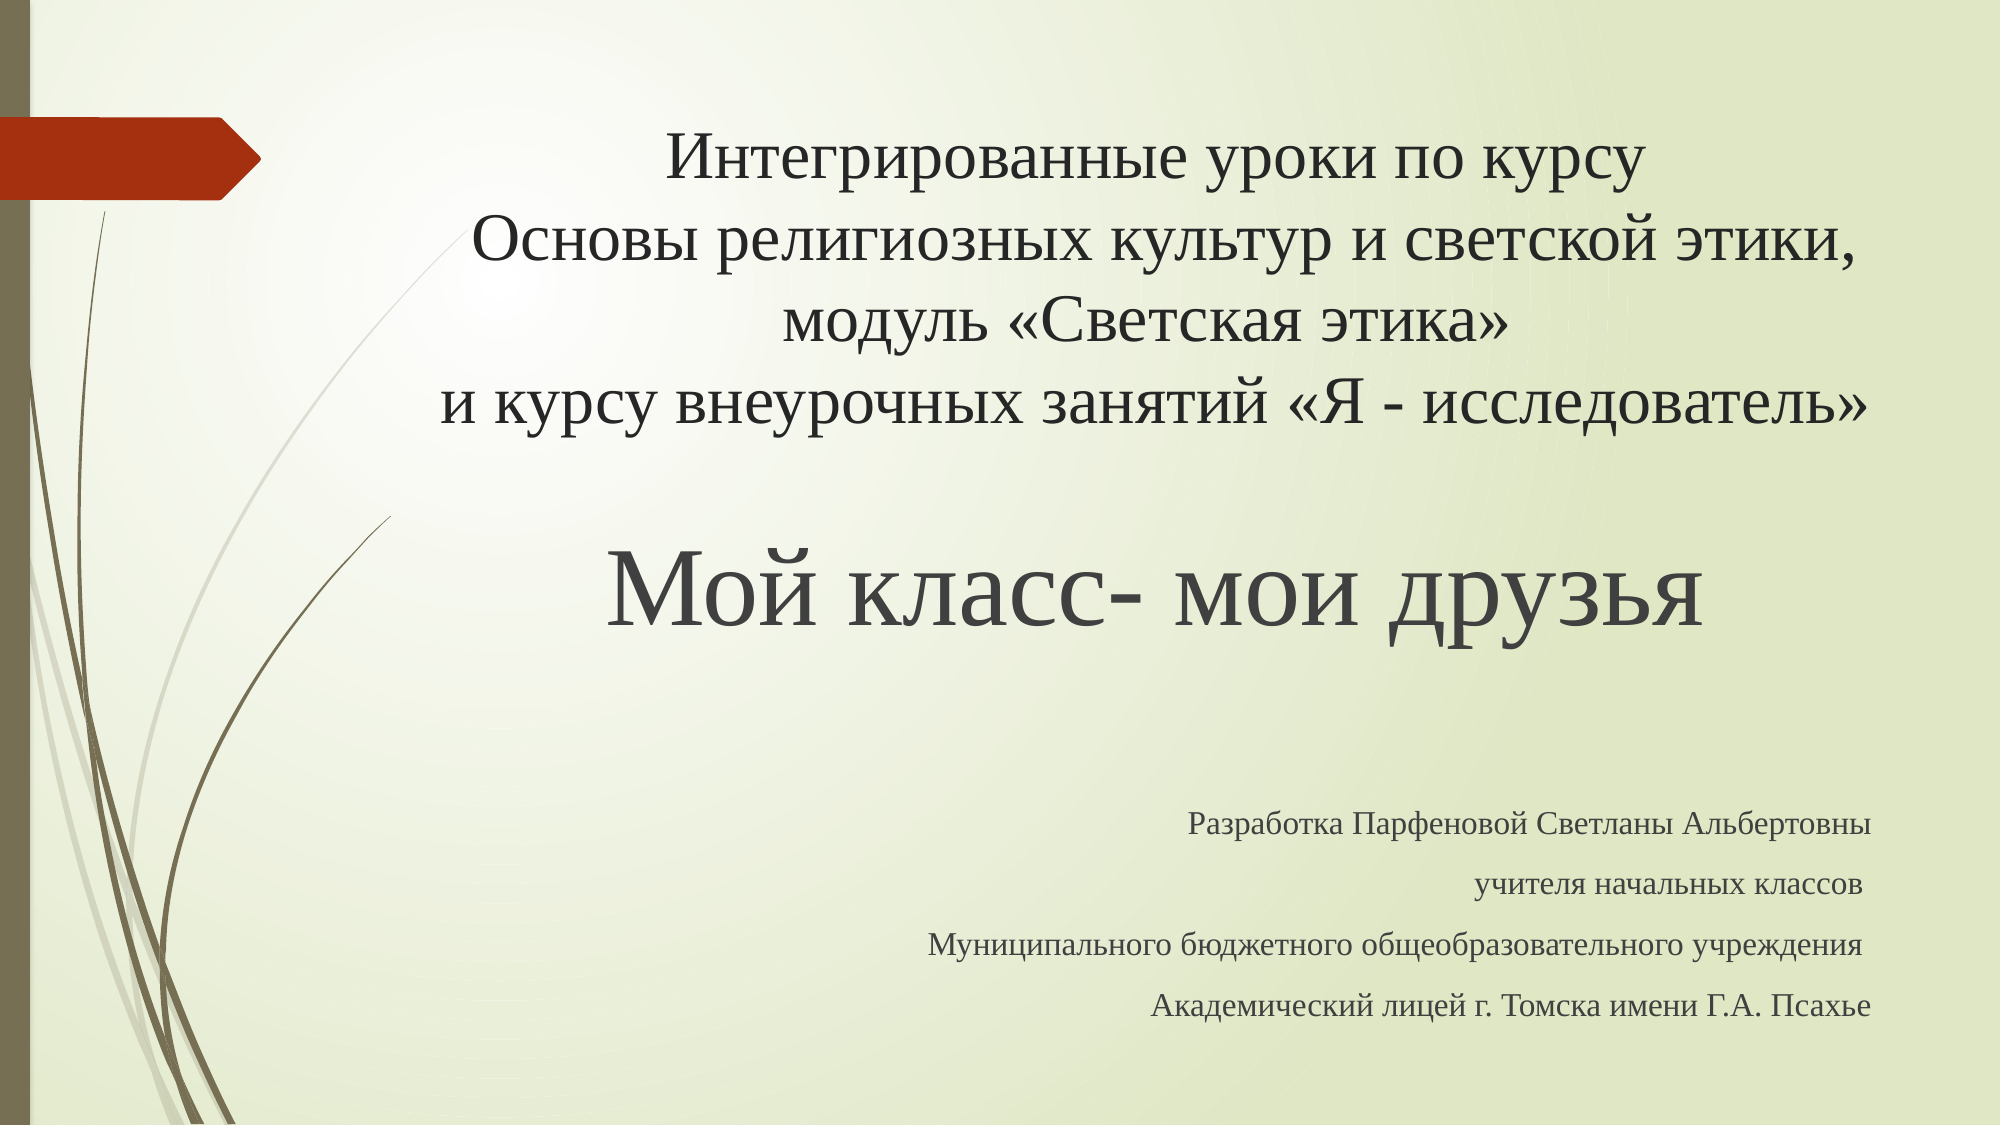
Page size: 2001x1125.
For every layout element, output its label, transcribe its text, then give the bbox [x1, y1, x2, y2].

list Мой класс- мои друзья Разработка Парфеновой Светланы Альбертовны учителя начальных классов Муниципального бюджетного общеобразовательного учреждения Академический лицей г. Томска имени Г.А. Псахье [424, 350, 1888, 1091]
title Интегрированные уроки по курсу Основы религиозных культур и светской этики, модуль «Светская этика» и курсу внеурочных занятий «Я - исследователь» [425, 102, 1888, 350]
